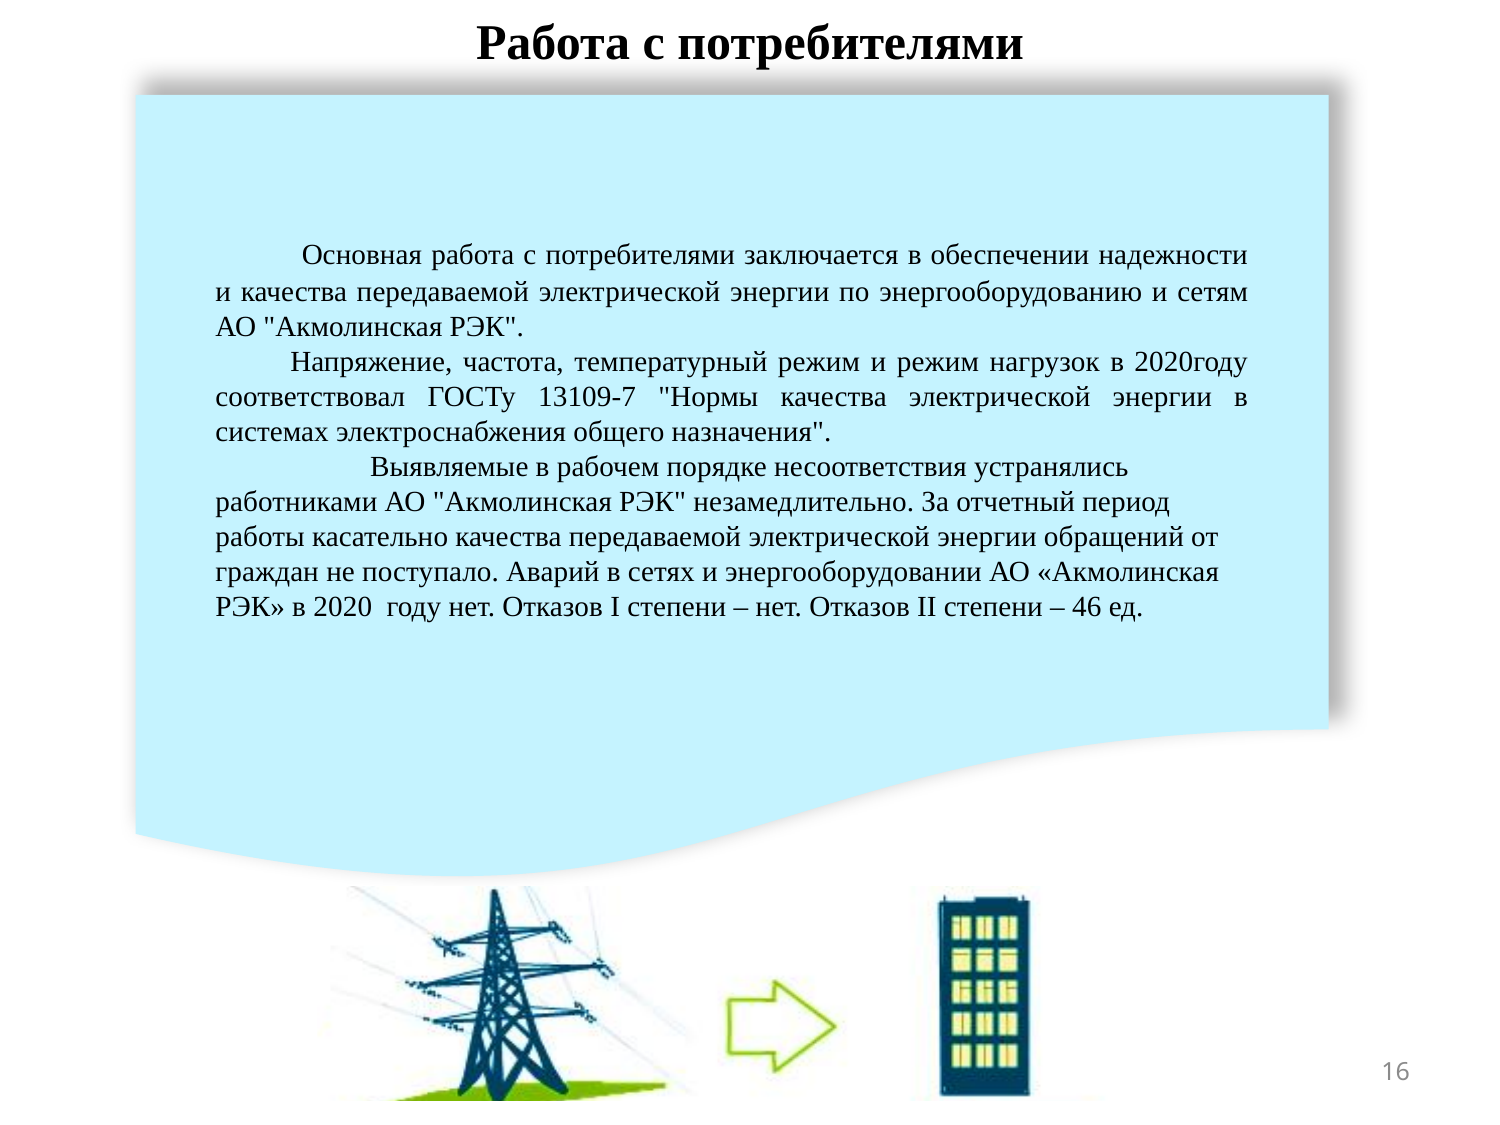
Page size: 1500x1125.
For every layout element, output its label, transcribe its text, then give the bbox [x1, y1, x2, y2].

text_box Работа с потребителями [88, 2, 1412, 78]
text_box Основная работа с потребителями заключается в обеспечении надежности и качества передаваемой электрической энергии по энергооборудованию и сетям АО "Акмолинская РЭК". Напряжение, частота, температурный режим и режим нагрузок в 2020году соответствовал ГОСТу 13109-7 "Нормы качества электрической энергии в системах электроснабжения общего назначения". Выявляемые в рабочем порядке несоответствия устранялись работниками АО "Акмолинская РЭК" незамедлительно. За отчетный период работы касательно качества передаваемой электрической энергии обращений от граждан не поступало. Аварий в сетях и энергооборудовании АО «Акмолинская РЭК» в 2020 году нет. Отказов I степени – нет. Отказов II степени – 46 ед. [200, 219, 1264, 675]
slide_number 16 [1201, 1042, 1425, 1103]
text_box [133, 92, 1331, 879]
picture [317, 886, 1198, 1102]
